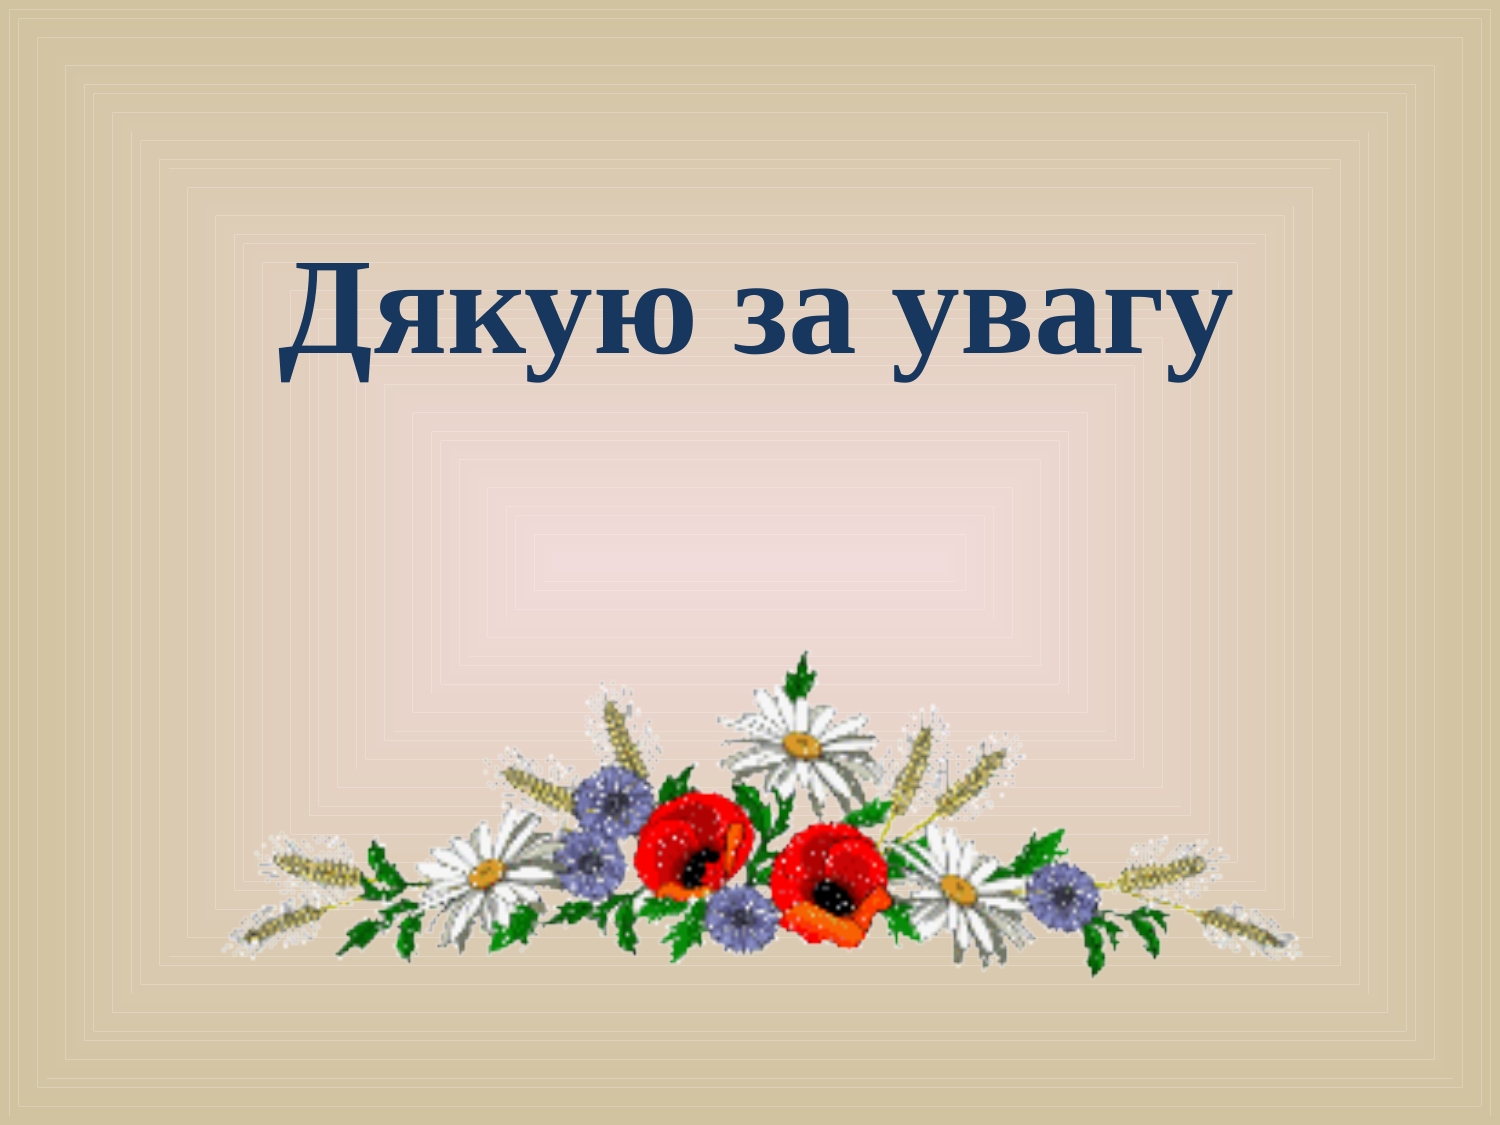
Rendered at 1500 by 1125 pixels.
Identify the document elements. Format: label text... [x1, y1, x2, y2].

title Дякую за увагу [82, 175, 1432, 422]
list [187, 609, 1337, 1023]
